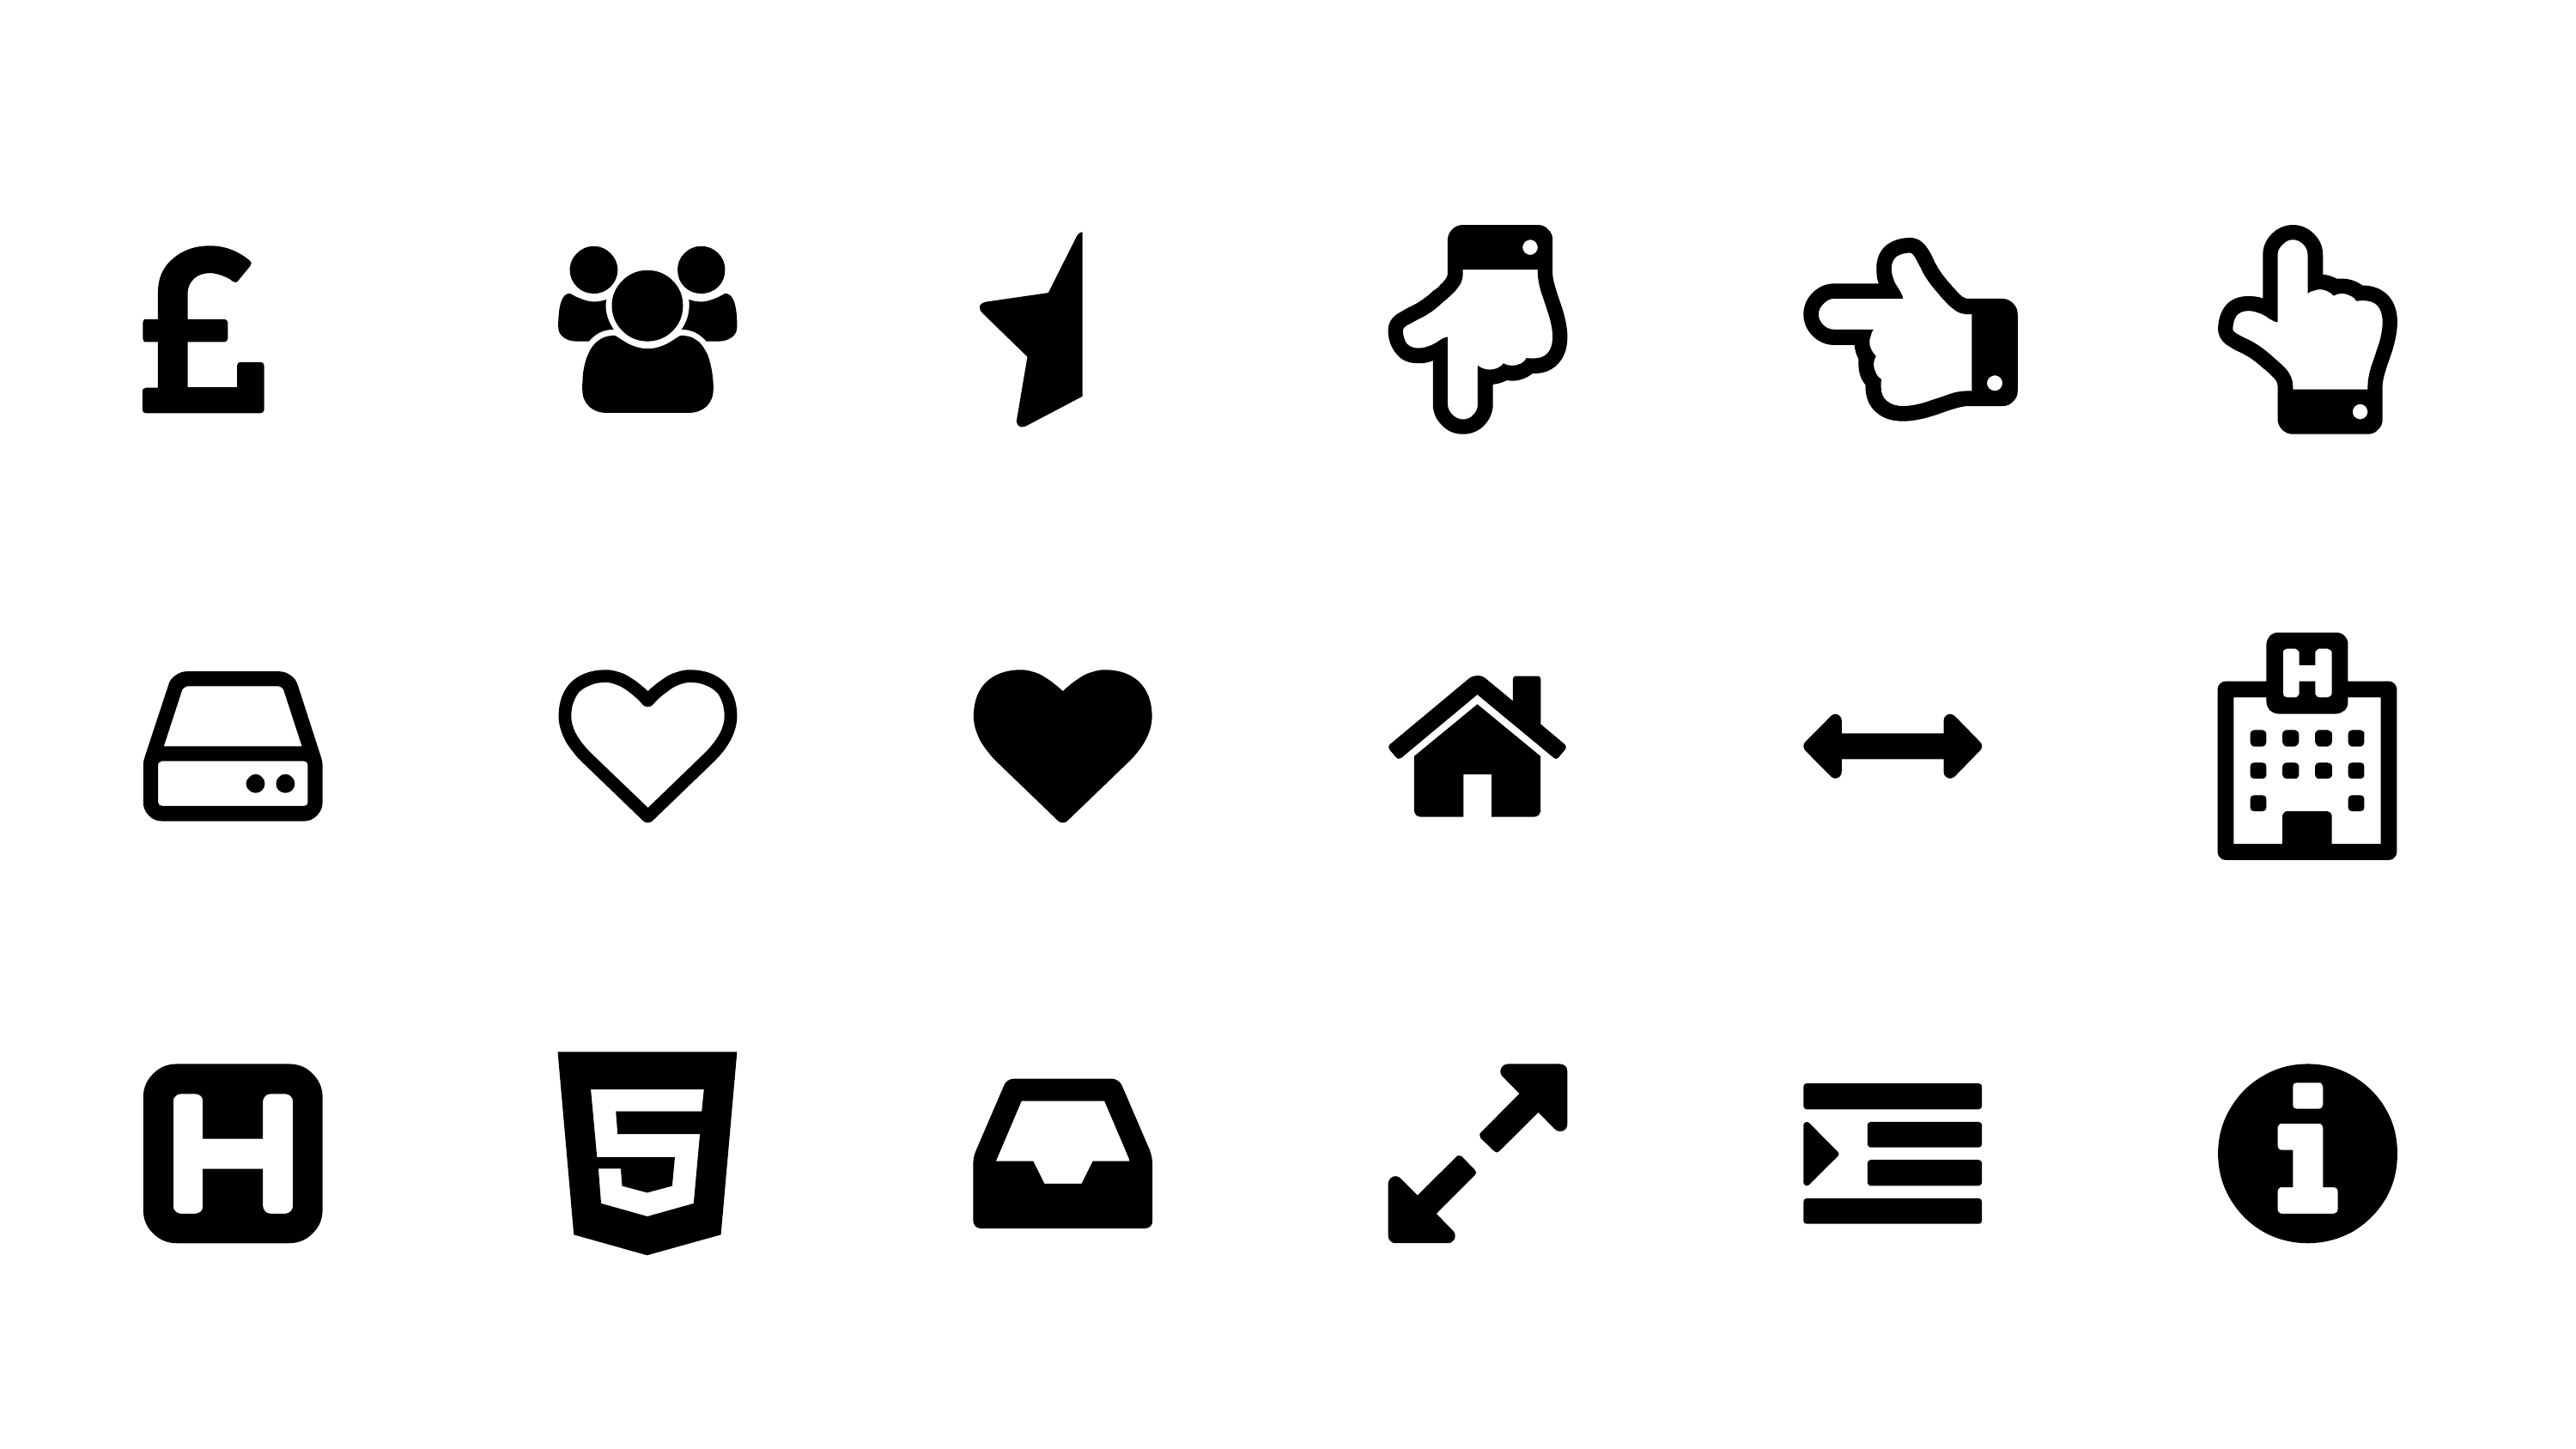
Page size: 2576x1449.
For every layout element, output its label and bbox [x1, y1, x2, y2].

text_box [143, 1064, 323, 1244]
text_box [1115, 1078, 1152, 1155]
text_box [1388, 675, 1567, 817]
text_box [979, 232, 1083, 427]
text_box [2217, 632, 2397, 861]
text_box [2218, 1064, 2397, 1244]
text_box [973, 1224, 980, 1229]
text_box [1803, 237, 2018, 421]
text_box [142, 246, 264, 414]
text_box [1803, 713, 1983, 779]
text_box [973, 1078, 1012, 1158]
text_box [1803, 1082, 1983, 1224]
text_box [973, 1078, 1153, 1229]
text_box [1388, 225, 1568, 434]
text_box [558, 670, 738, 823]
text_box [143, 670, 323, 822]
text_box [973, 670, 1152, 823]
text_box [557, 1052, 738, 1256]
text_box [557, 246, 738, 414]
text_box [2218, 225, 2397, 434]
text_box [997, 1101, 1128, 1183]
text_box [1388, 1064, 1568, 1244]
